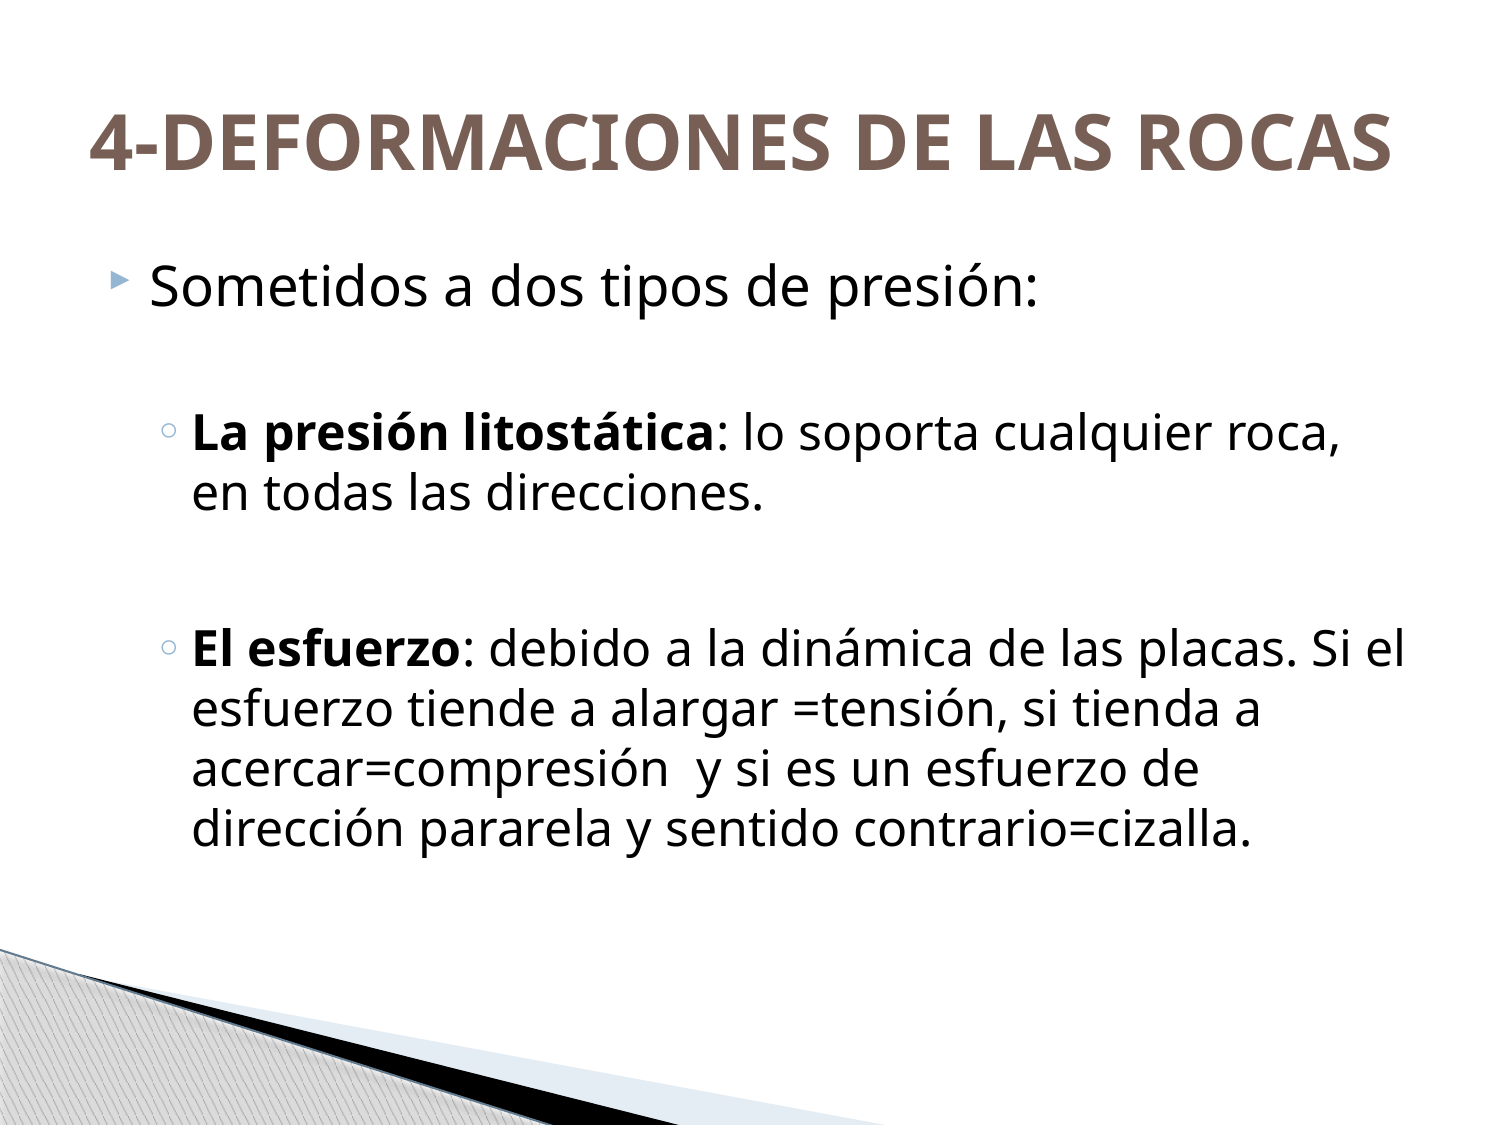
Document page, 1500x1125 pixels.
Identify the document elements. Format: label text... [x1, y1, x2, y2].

title 4-DEFORMACIONES DE LAS ROCAS [75, 45, 1425, 233]
list Sometidos a dos tipos de presión: La presión litostática: lo soporta cualquier roca, en todas las direcciones. El esfuerzo: debido a la dinámica de las placas. Si el esfuerzo tiende a alargar =tensión, si tienda a acercar=compresión y si es un esfuerzo de dirección pararela y sentido contrario=cizalla. [75, 243, 1425, 986]
